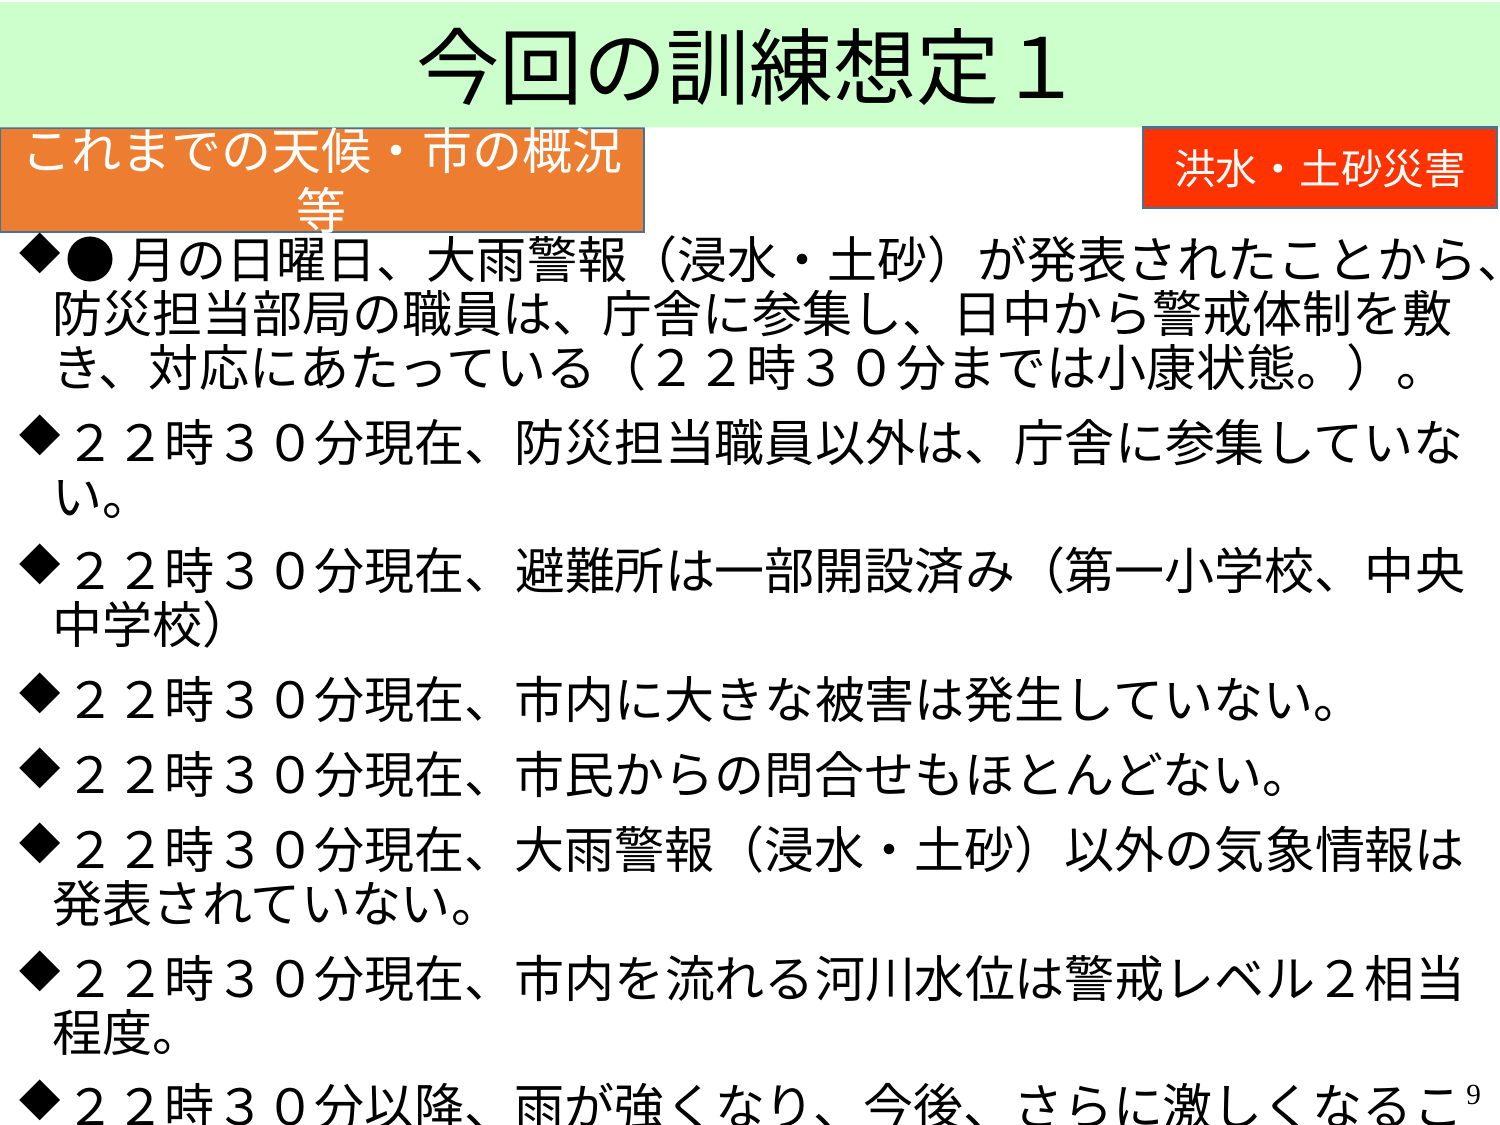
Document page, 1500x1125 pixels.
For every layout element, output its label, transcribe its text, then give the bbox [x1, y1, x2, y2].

slide_number 8 [1158, 1062, 1496, 1123]
text_box 洪水・土砂災害 [1142, 126, 1498, 209]
text_box 今回の訓練想定１ [0, 2, 1500, 128]
text_box これまでの天候・市の概況等 [0, 128, 645, 227]
list ●月の日曜日、大雨警報（浸水・土砂）が発表されたことから、防災担当部局の職員は、庁舎に参集し、日中から警戒体制を敷き、対応にあたっている（２２時３０分までは小康状態。）。 ２２時３０分現在、防災担当職員以外は、庁舎に参集していない。 ２２時３０分現在、避難所は一部開設済み（第一小学校、中央中学校） ２２時３０分現在、市内に大きな被害は発生していない。 ２２時３０分現在、市民からの問合せもほとんどない。 ２２時３０分現在、大雨警報（浸水・土砂）以外の気象情報は発表されていない。 ２２時３０分現在、市内を流れる河川水位は警戒レベル２相当程度。 ２２時３０分以降、雨が強くなり、今後、さらに激しくなることが予想されている。 [0, 227, 1500, 1114]
